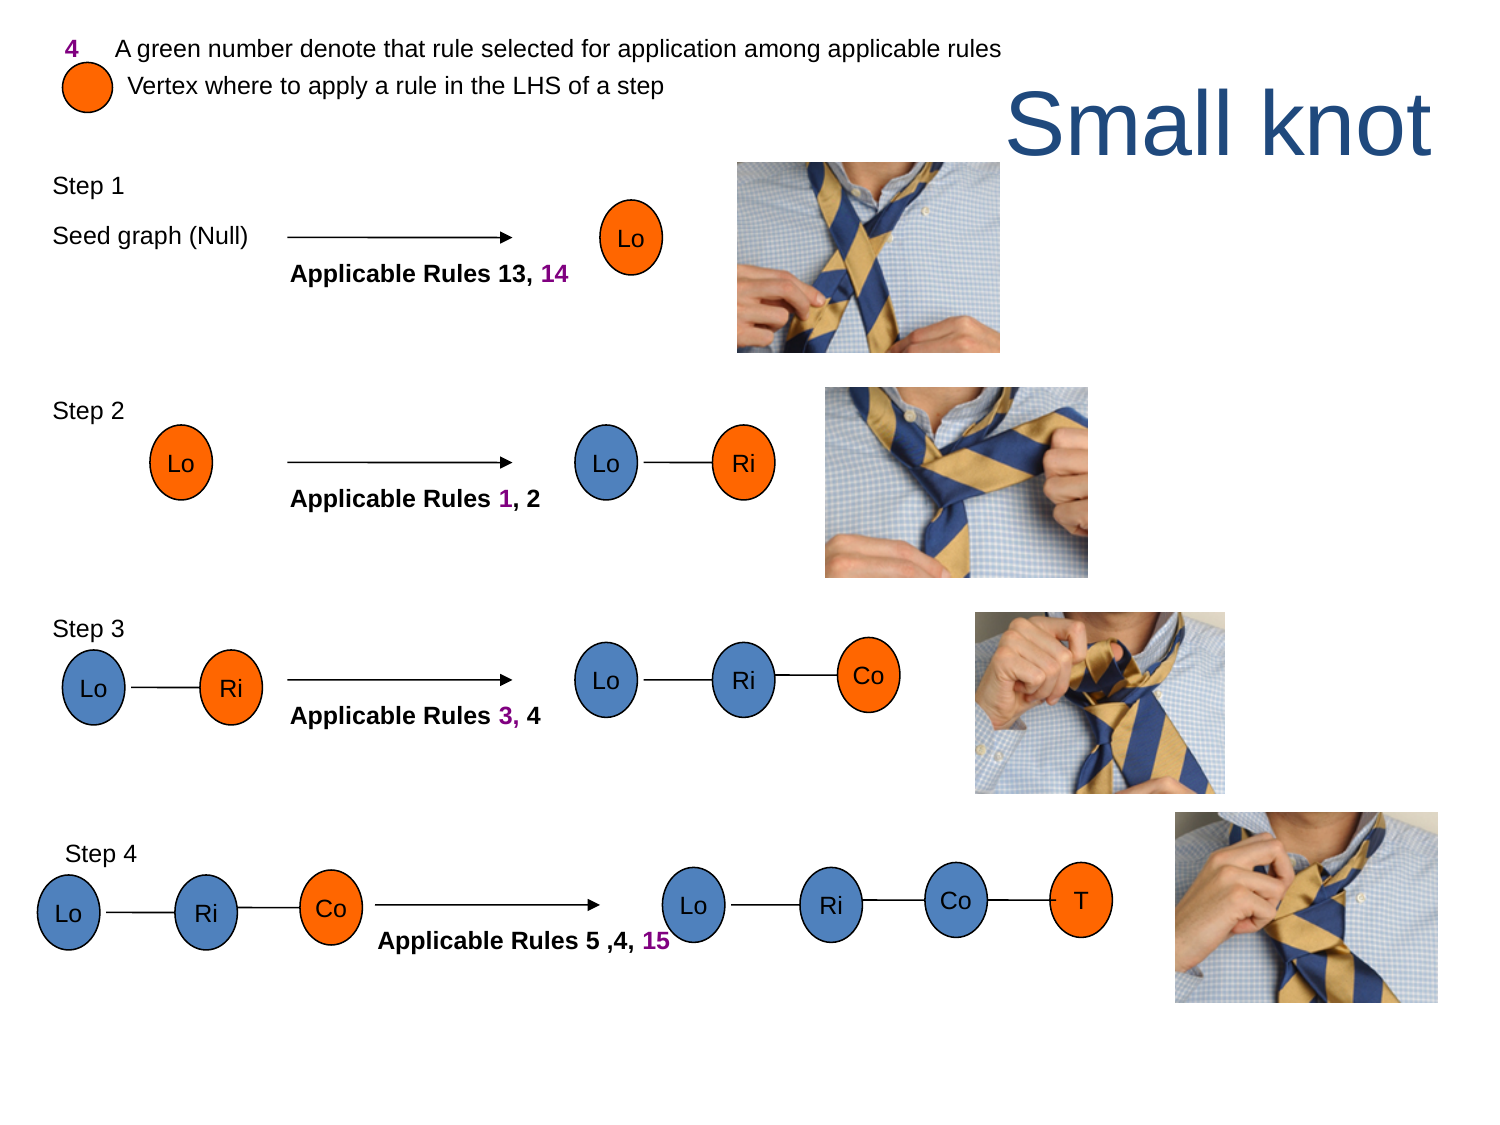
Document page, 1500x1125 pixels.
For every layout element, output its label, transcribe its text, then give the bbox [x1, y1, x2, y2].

text_box [62, 70, 112, 113]
text_box Seed graph (Null) [37, 212, 275, 258]
picture [1174, 812, 1438, 1004]
text_box Step 2 [37, 387, 188, 433]
text_box Lo [574, 642, 638, 718]
text_box 4 [49, 24, 99, 70]
text_box Lo [599, 199, 663, 275]
text_box Applicable Rules 1, 2 [275, 474, 625, 520]
text_box Applicable Rules 5 ,4, 15 [362, 917, 713, 963]
text_box [287, 231, 513, 244]
text_box [374, 898, 601, 912]
text_box Vertex where to apply a rule in the LHS of a step [112, 70, 1113, 108]
text_box Applicable Rules 13, 14 [275, 249, 625, 295]
text_box Ri [199, 649, 263, 725]
text_box Ri [712, 424, 775, 500]
text_box Small knot [937, 70, 1500, 175]
text_box Co [299, 870, 363, 946]
text_box Co [924, 862, 988, 938]
picture [824, 387, 1088, 579]
text_box Lo [574, 424, 638, 500]
text_box Step 3 [37, 604, 188, 650]
text_box Lo [37, 874, 100, 950]
text_box T [1049, 862, 1113, 938]
text_box [287, 673, 513, 687]
picture [974, 612, 1226, 794]
text_box A green number denote that rule selected for application among applicable rules [99, 24, 1500, 70]
text_box Step 4 [49, 829, 200, 875]
text_box [287, 456, 513, 469]
text_box Lo [662, 867, 725, 943]
text_box Lo [62, 649, 125, 725]
text_box Co [837, 637, 900, 713]
text_box Ri [174, 874, 238, 950]
picture [737, 162, 1001, 354]
text_box Ri [799, 867, 863, 943]
text_box Ri [712, 642, 775, 718]
text_box Applicable Rules 3, 4 [275, 692, 625, 738]
text_box Step 1 [37, 162, 188, 208]
text_box Lo [149, 424, 213, 500]
